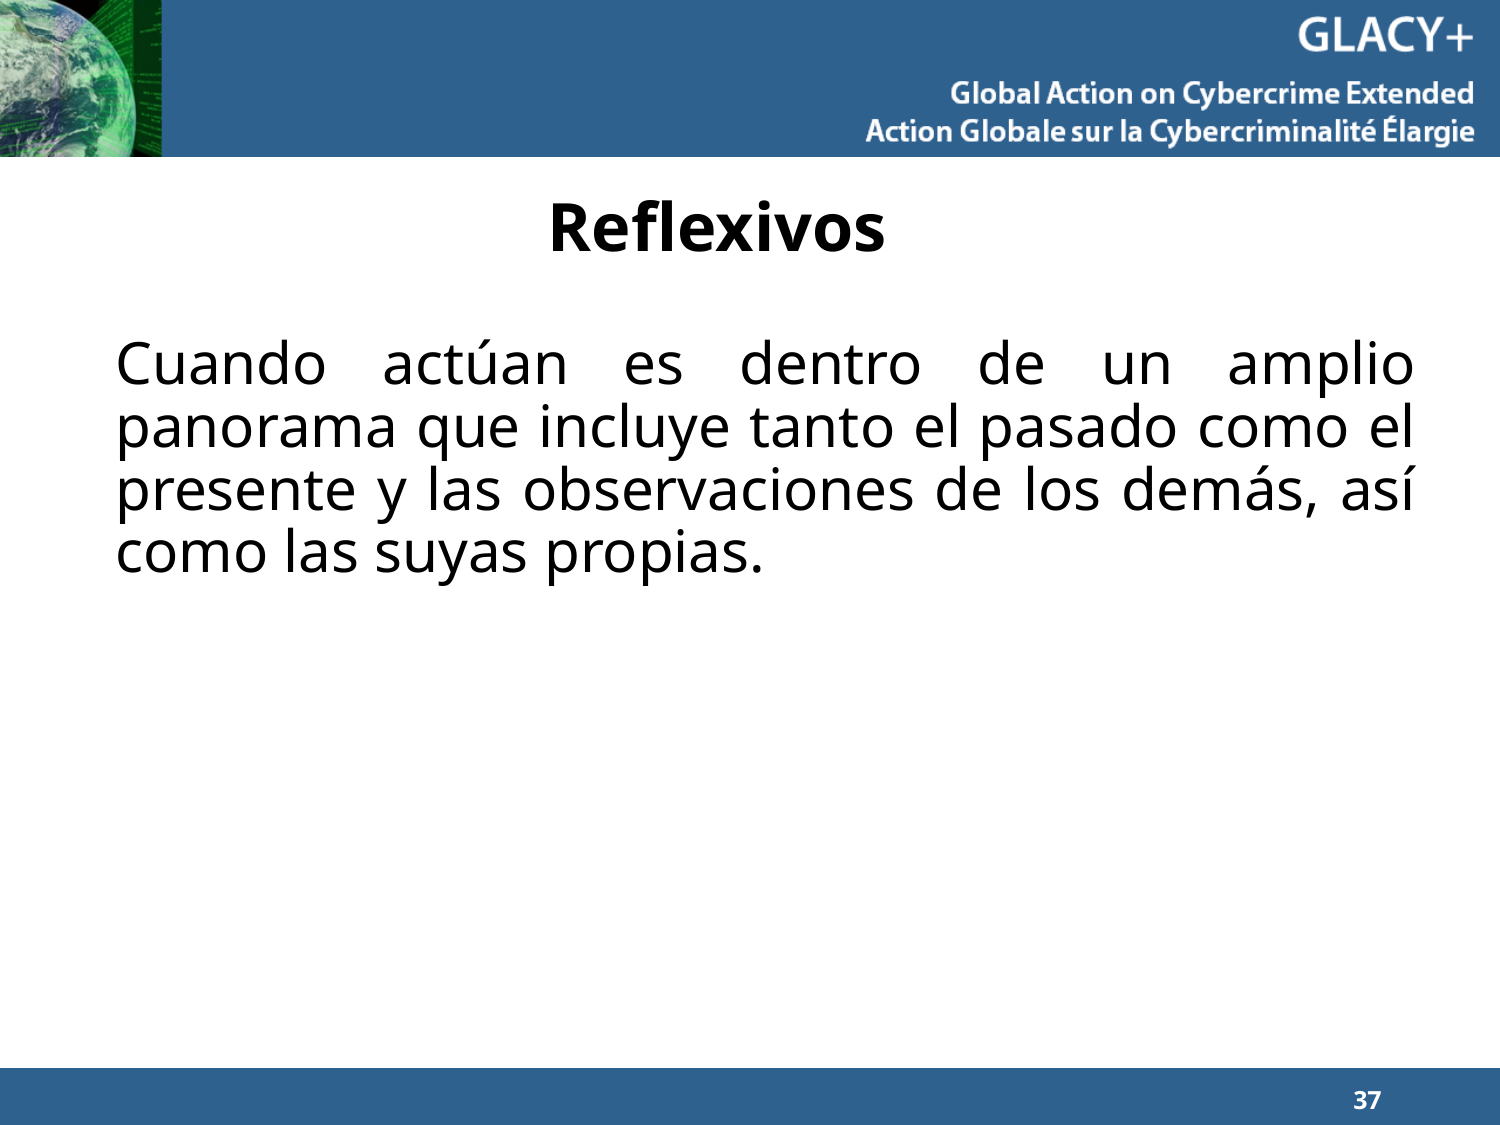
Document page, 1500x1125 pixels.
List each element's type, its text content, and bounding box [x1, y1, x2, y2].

title Reflexivos [0, 154, 1449, 305]
list Cuando actúan es dentro de un amplio panorama que incluye tanto el pasado como el presente y las observaciones de los demás, así como las suyas propias. [100, 326, 1432, 1028]
picture [0, 0, 1500, 157]
slide_number 37 [1059, 1071, 1397, 1125]
